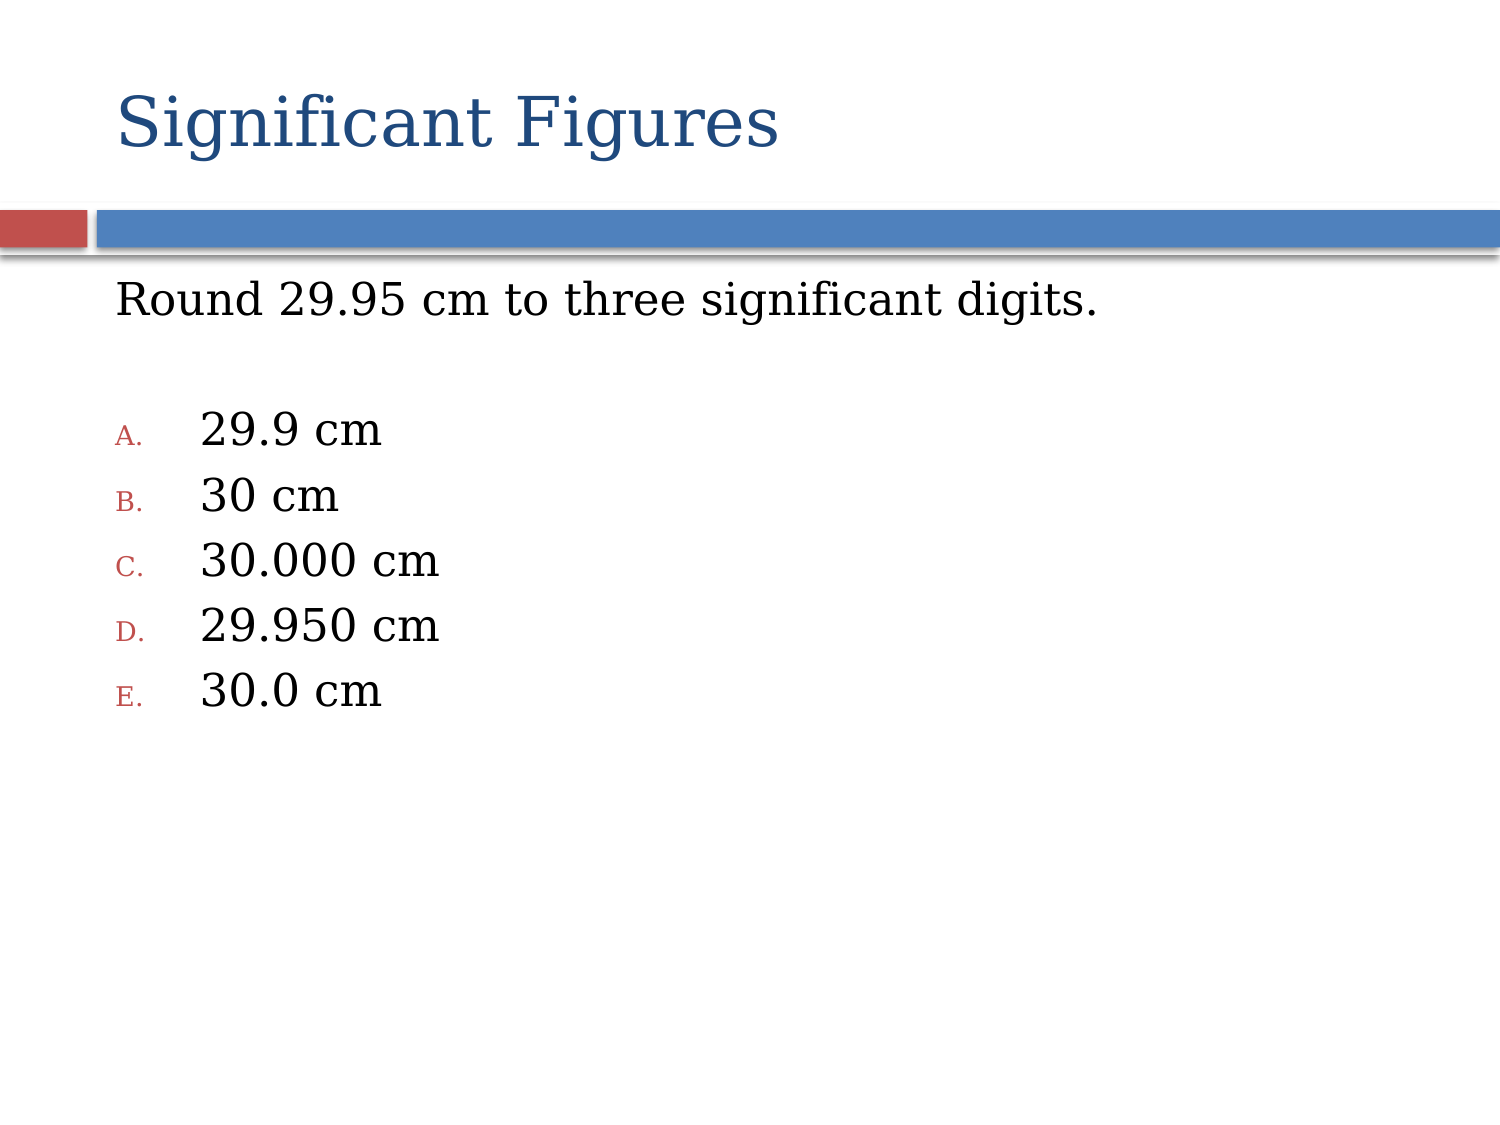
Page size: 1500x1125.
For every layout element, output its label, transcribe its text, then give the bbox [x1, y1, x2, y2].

title Significant Figures [100, 37, 1438, 200]
list Round 29.95 cm to three significant digits. 29.9 cm 30 cm 30.000 cm 29.950 cm 30.0 cm [100, 262, 1438, 1000]
